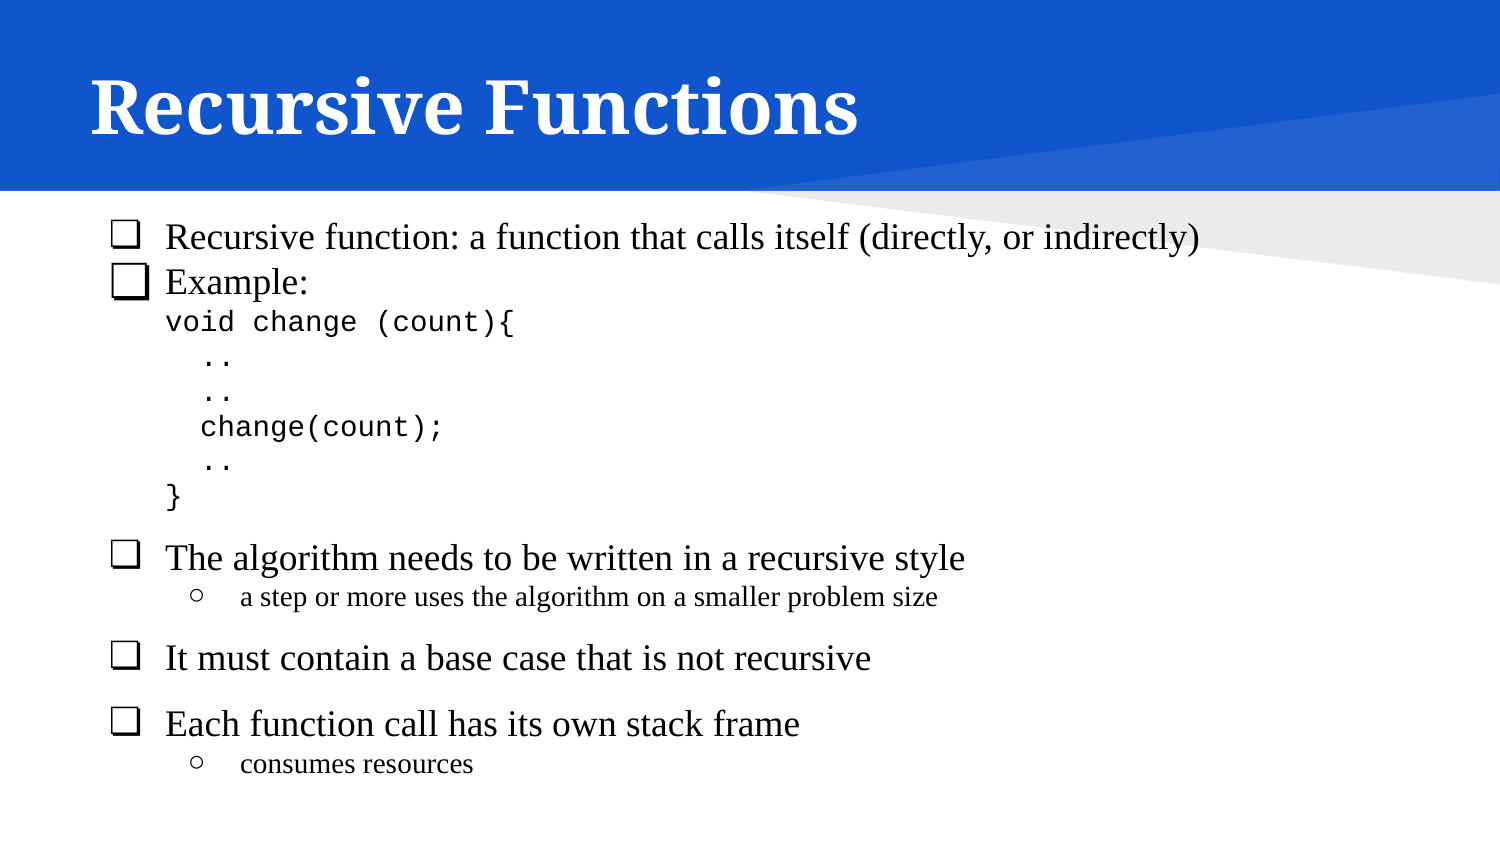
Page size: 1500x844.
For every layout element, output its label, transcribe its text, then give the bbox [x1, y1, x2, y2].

title Recursive Functions [75, 33, 1425, 175]
list Recursive function: a function that calls itself (directly, or indirectly) Example: void change (count){ .. .. change(count); .. } The algorithm needs to be written in a recursive style a step or more uses the algorithm on a smaller problem size It must contain a base case that is not recursive Each function call has its own stack frame consumes resources [75, 196, 1425, 808]
